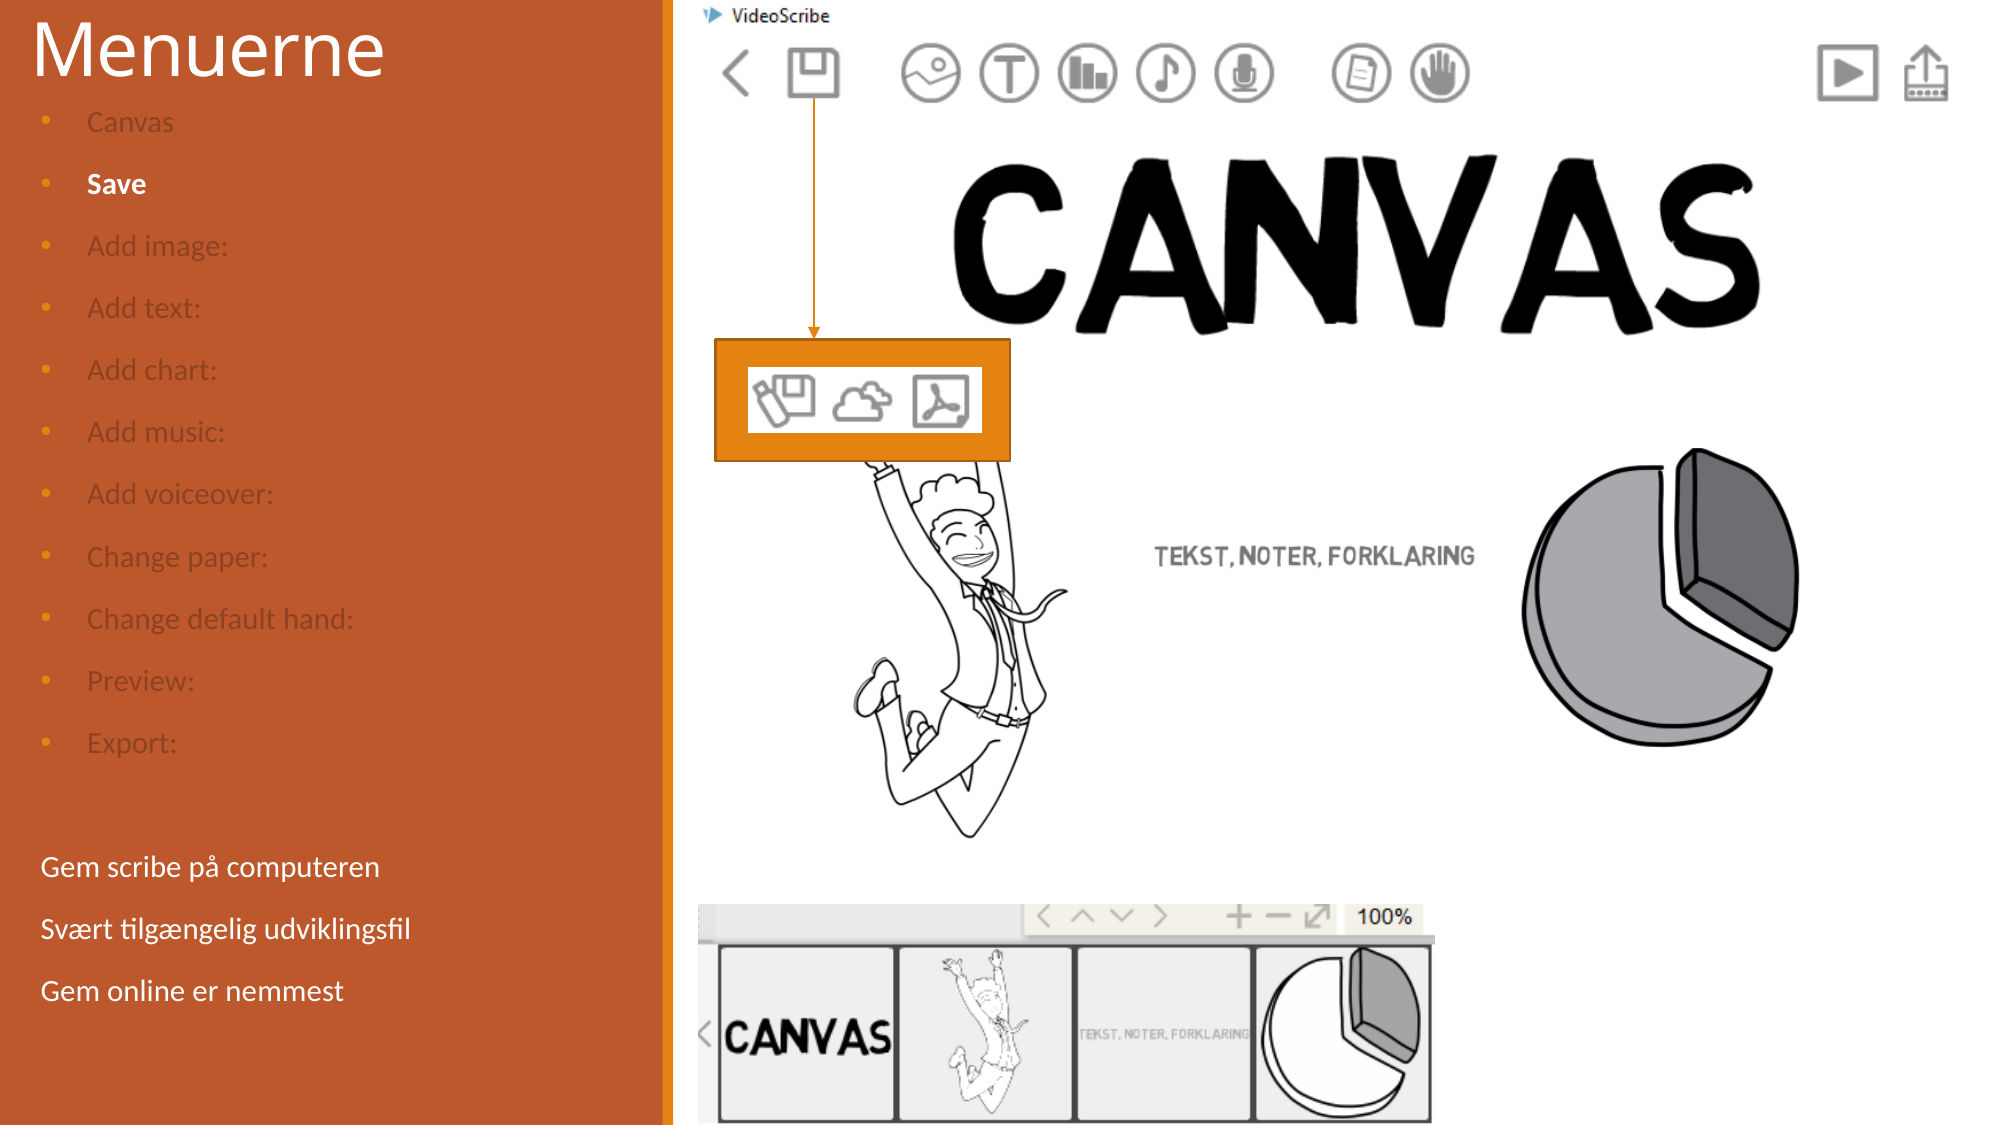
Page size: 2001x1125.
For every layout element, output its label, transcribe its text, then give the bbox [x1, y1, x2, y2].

text_box [714, 338, 825, 462]
picture [748, 138, 1814, 856]
picture [1791, 21, 1965, 112]
title Menuerne [15, 0, 661, 100]
picture [698, 904, 1436, 1125]
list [698, 0, 1481, 112]
list Canvas Save Add image: Add text: Add chart: Add music: Add voiceover: Change paper: Change default hand: Preview: Export: Gem scribe på computeren Svært tilgængelig udviklingsfil Gem online er nemmest [25, 98, 642, 1025]
